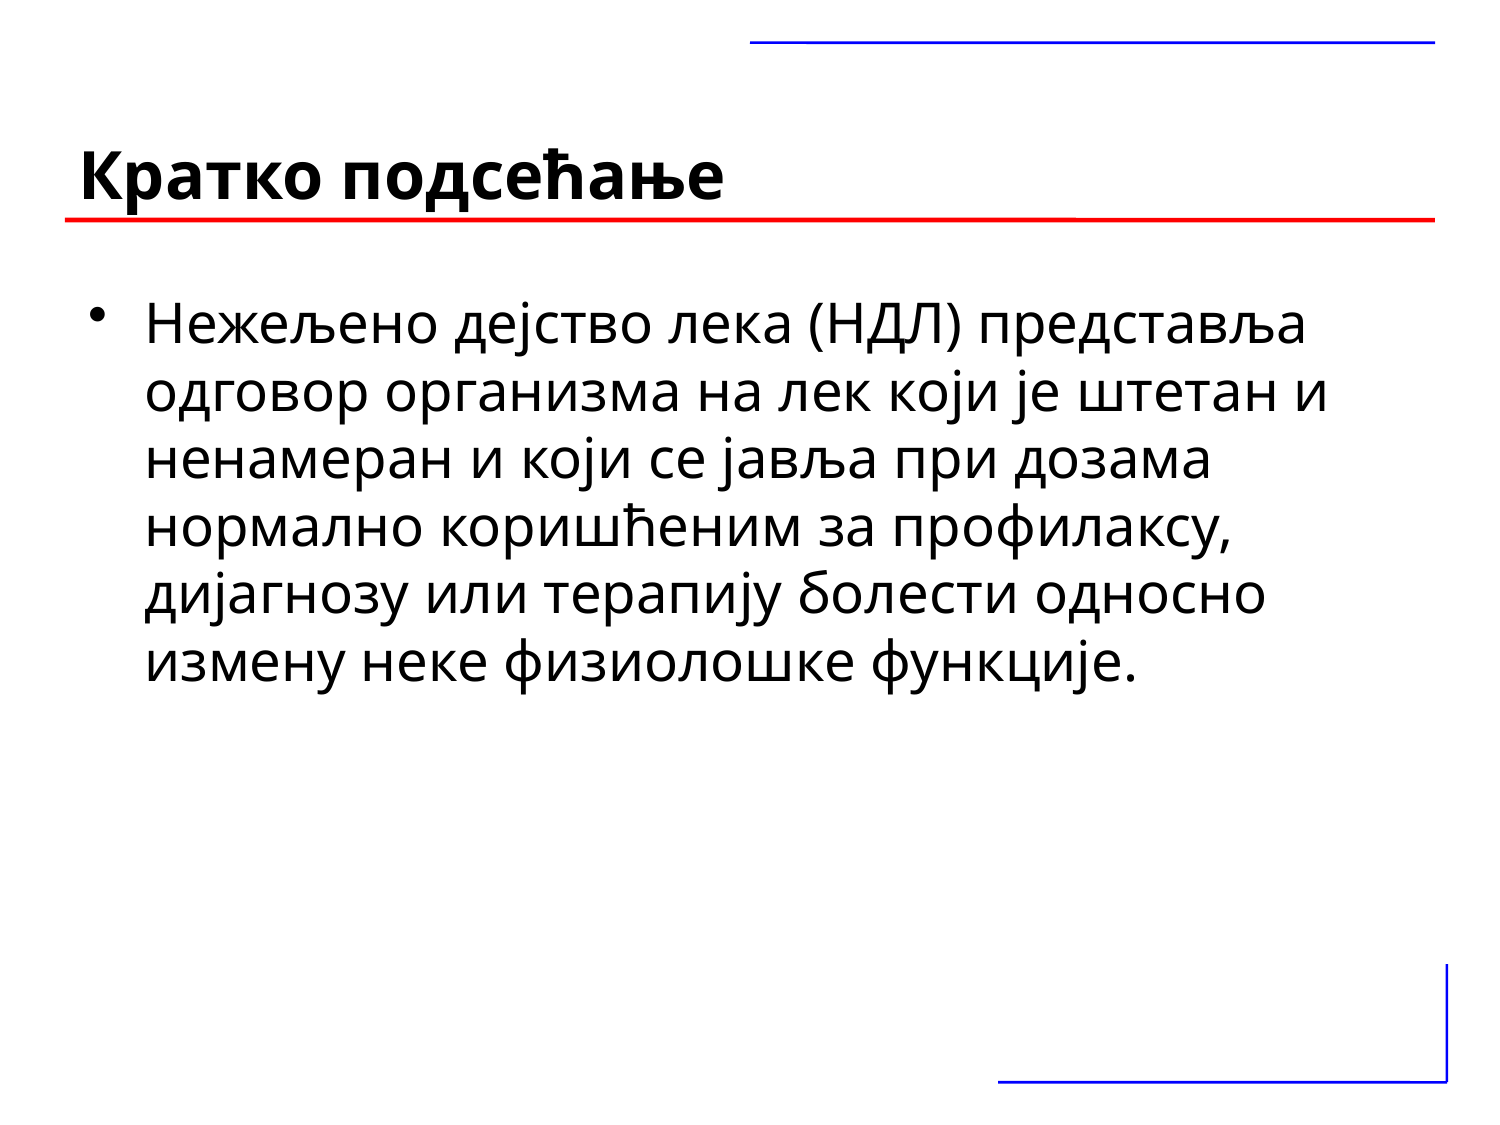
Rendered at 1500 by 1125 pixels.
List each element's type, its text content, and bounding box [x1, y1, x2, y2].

list Нежељено дејство лекa (НДЛ) представља одговор организма на лек који је штетан и ненамеран и који се јавља при дозама нормално коришћеним за профилаксу, дијагнозу или терапију болести односно измену неке физиолошке функције. [72, 279, 1424, 1024]
title Кратко подсећање [63, 7, 1412, 221]
